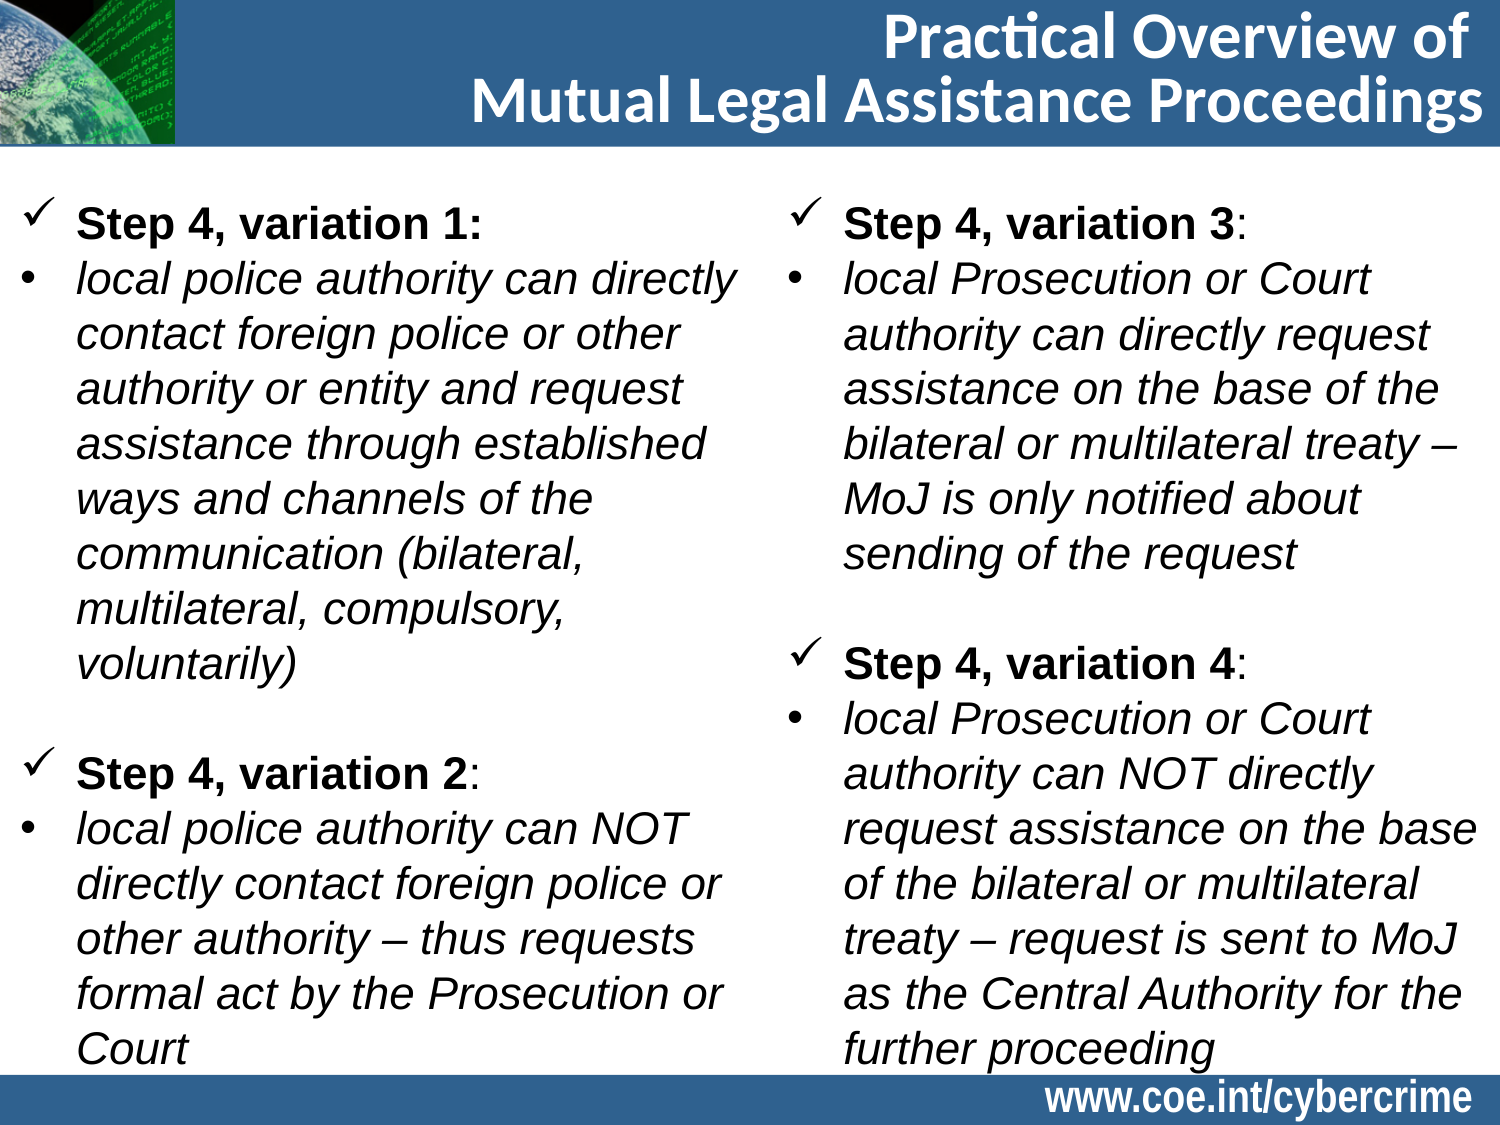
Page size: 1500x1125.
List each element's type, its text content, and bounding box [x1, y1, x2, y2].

text_box Practical Overview of Mutual Legal Assistance Proceedings [177, 0, 1500, 149]
text_box Step 4, variation 3: local Prosecution or Court authority can directly request assistance on the base of the bilateral or multilateral treaty – MoJ is only notified about sending of the request Step 4, variation 4: local Prosecution or Court authority can NOT directly request assistance on the base of the bilateral or multilateral treaty – request is sent to MoJ as the Central Authority for the further proceeding [772, 186, 1500, 1125]
text_box Step 4, variation 1: local police authority can directly contact foreign police or other authority or entity and request assistance through established ways and channels of the communication (bilateral, multilateral, compulsory, voluntarily) Step 4, variation 2: local police authority can NOT directly contact foreign police or other authority – thus requests formal act by the Prosecution or Court [5, 186, 756, 1082]
picture [0, 0, 175, 144]
text_box [0, 1073, 772, 1125]
